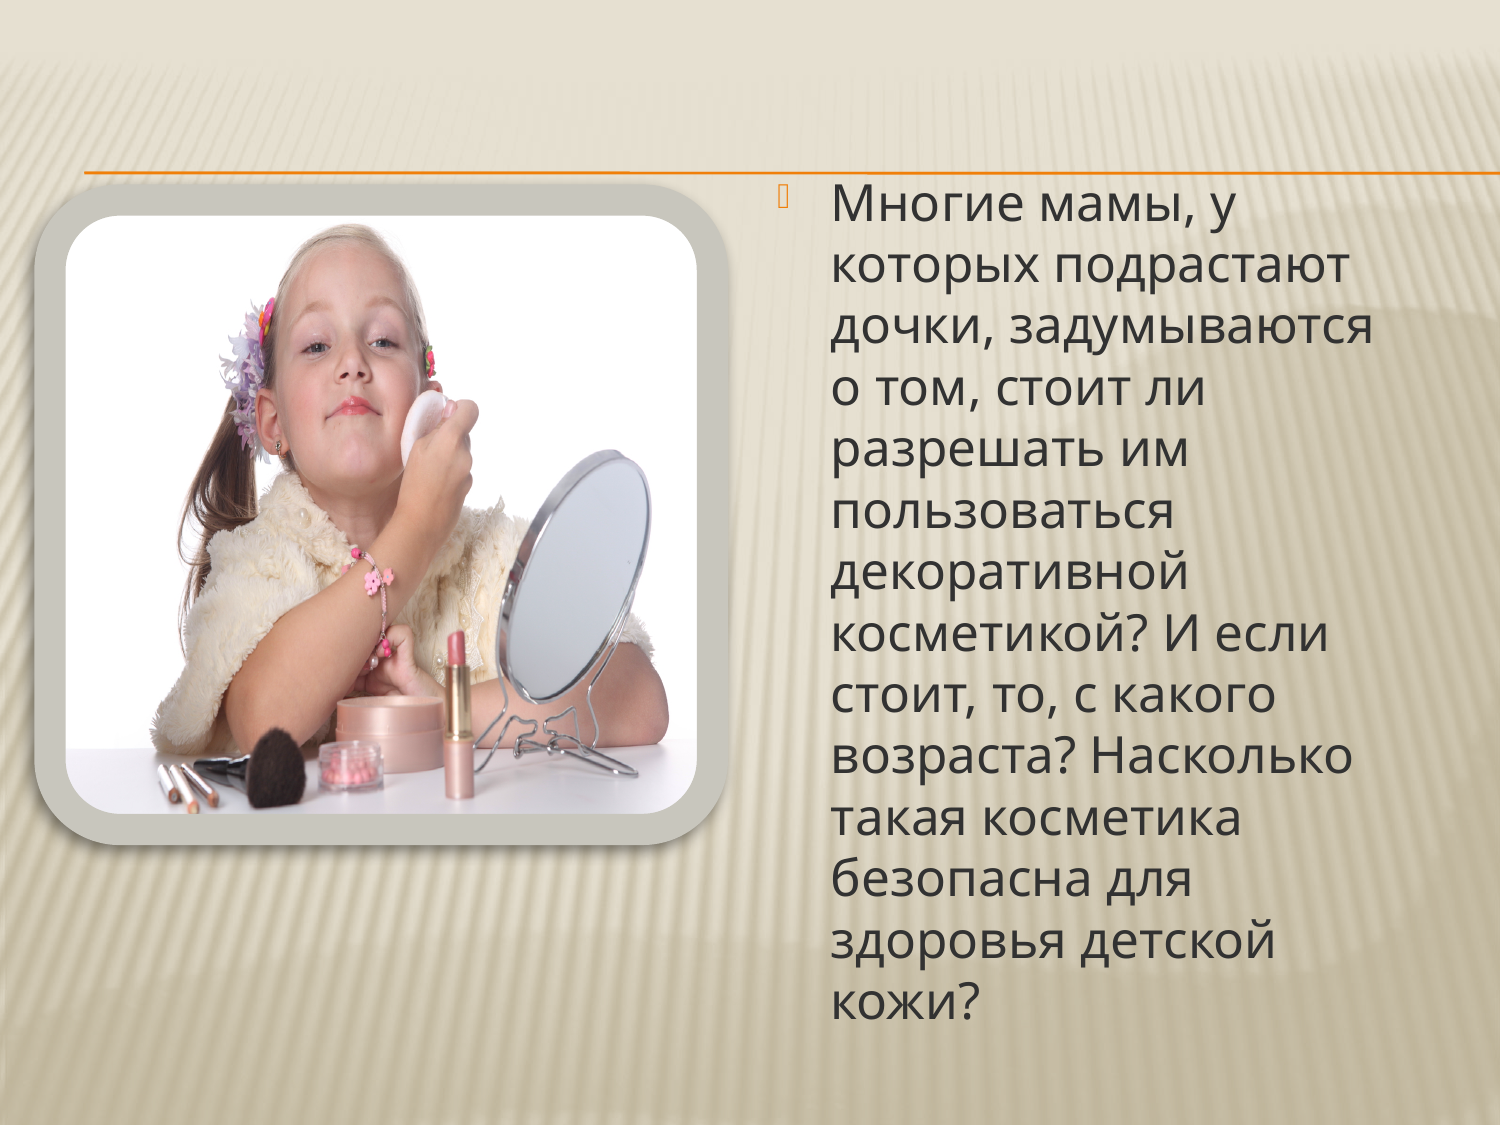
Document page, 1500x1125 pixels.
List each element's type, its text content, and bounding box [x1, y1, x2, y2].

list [49, 199, 713, 830]
list Многие мамы, у которых подрастают дочки, задумываются о том, стоит ли разрешать им пользоваться декоративной косметикой? И если стоит, то, с какого возраста? Насколько такая косметика безопасна для здоровья детской кожи? [762, 162, 1425, 1050]
